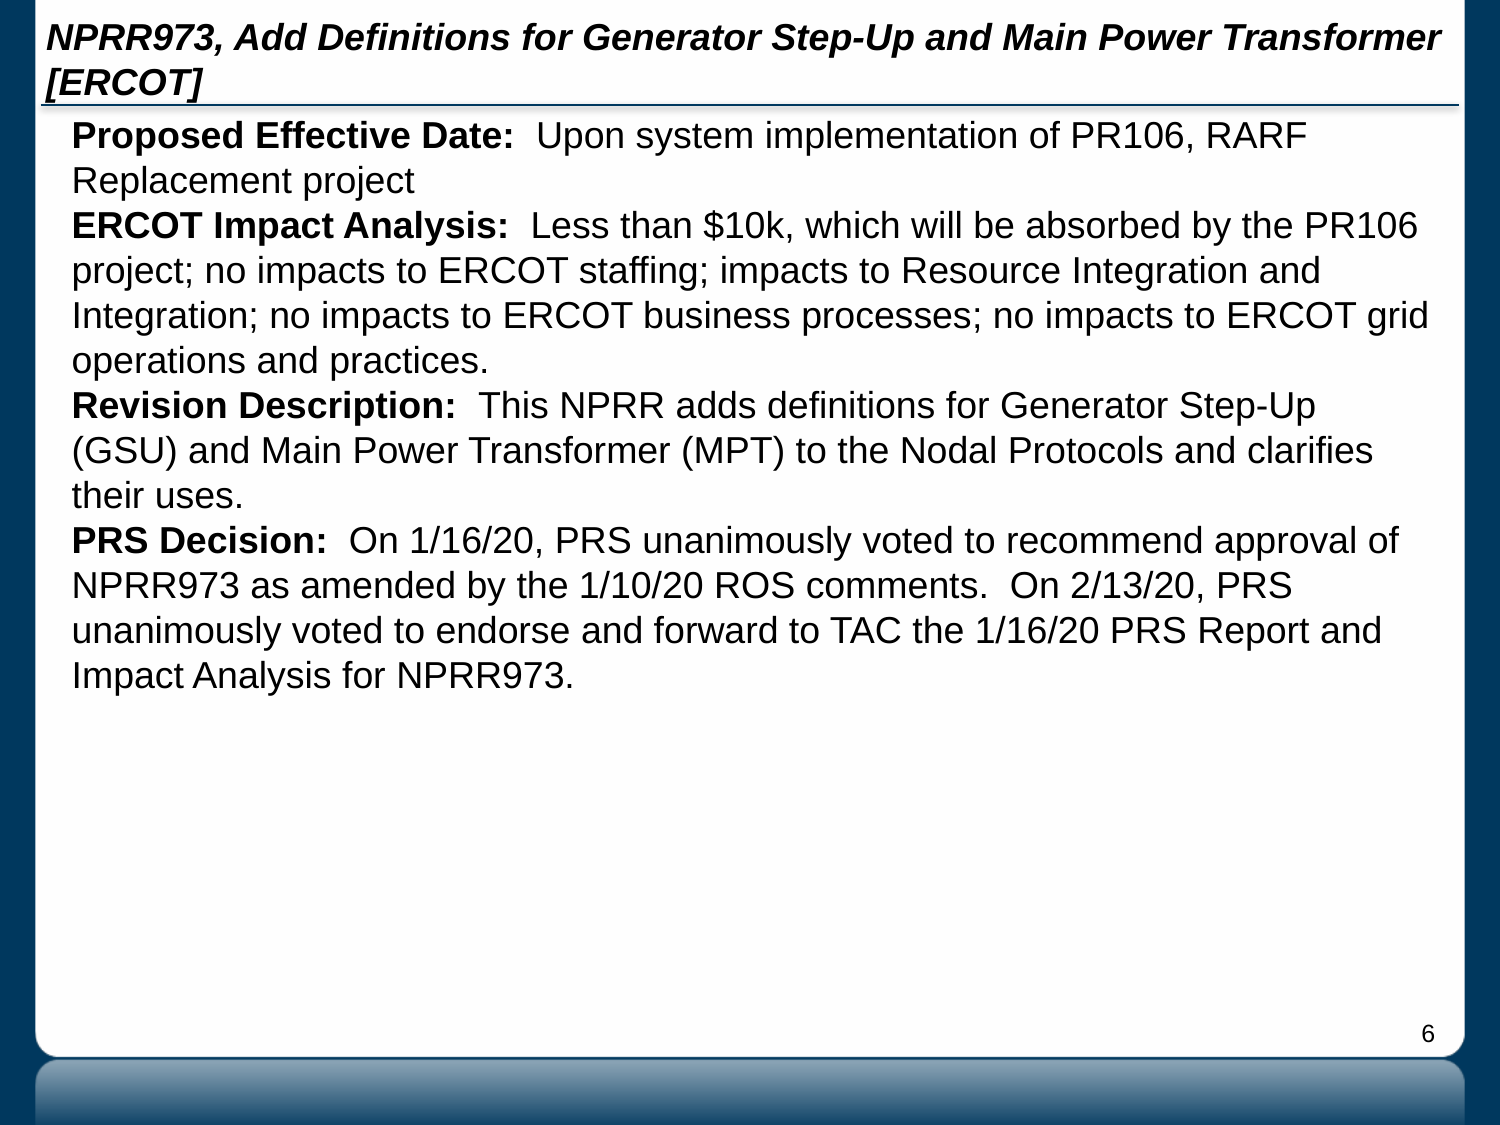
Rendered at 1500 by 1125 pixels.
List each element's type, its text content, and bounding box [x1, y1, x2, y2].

text_box Proposed Effective Date: Upon system implementation of PR106, RARF Replacement project ERCOT Impact Analysis: Less than $10k, which will be absorbed by the PR106 project; no impacts to ERCOT staffing; impacts to Resource Integration and Integration; no impacts to ERCOT business processes; no impacts to ERCOT grid operations and practices. Revision Description: This NPRR adds definitions for Generator Step-Up (GSU) and Main Power Transformer (MPT) to the Nodal Protocols and clarifies their uses. PRS Decision: On 1/16/20, PRS unanimously voted to recommend approval of NPRR973 as amended by the 1/10/20 ROS comments. On 2/13/20, PRS unanimously voted to endorse and forward to TAC the 1/16/20 PRS Report and Impact Analysis for NPRR973. [56, 103, 1448, 704]
title NPRR973, Add Definitions for Generator Step-Up and Main Power Transformer [ERCOT] [31, 20, 1464, 97]
picture [35, 0, 1465, 1125]
